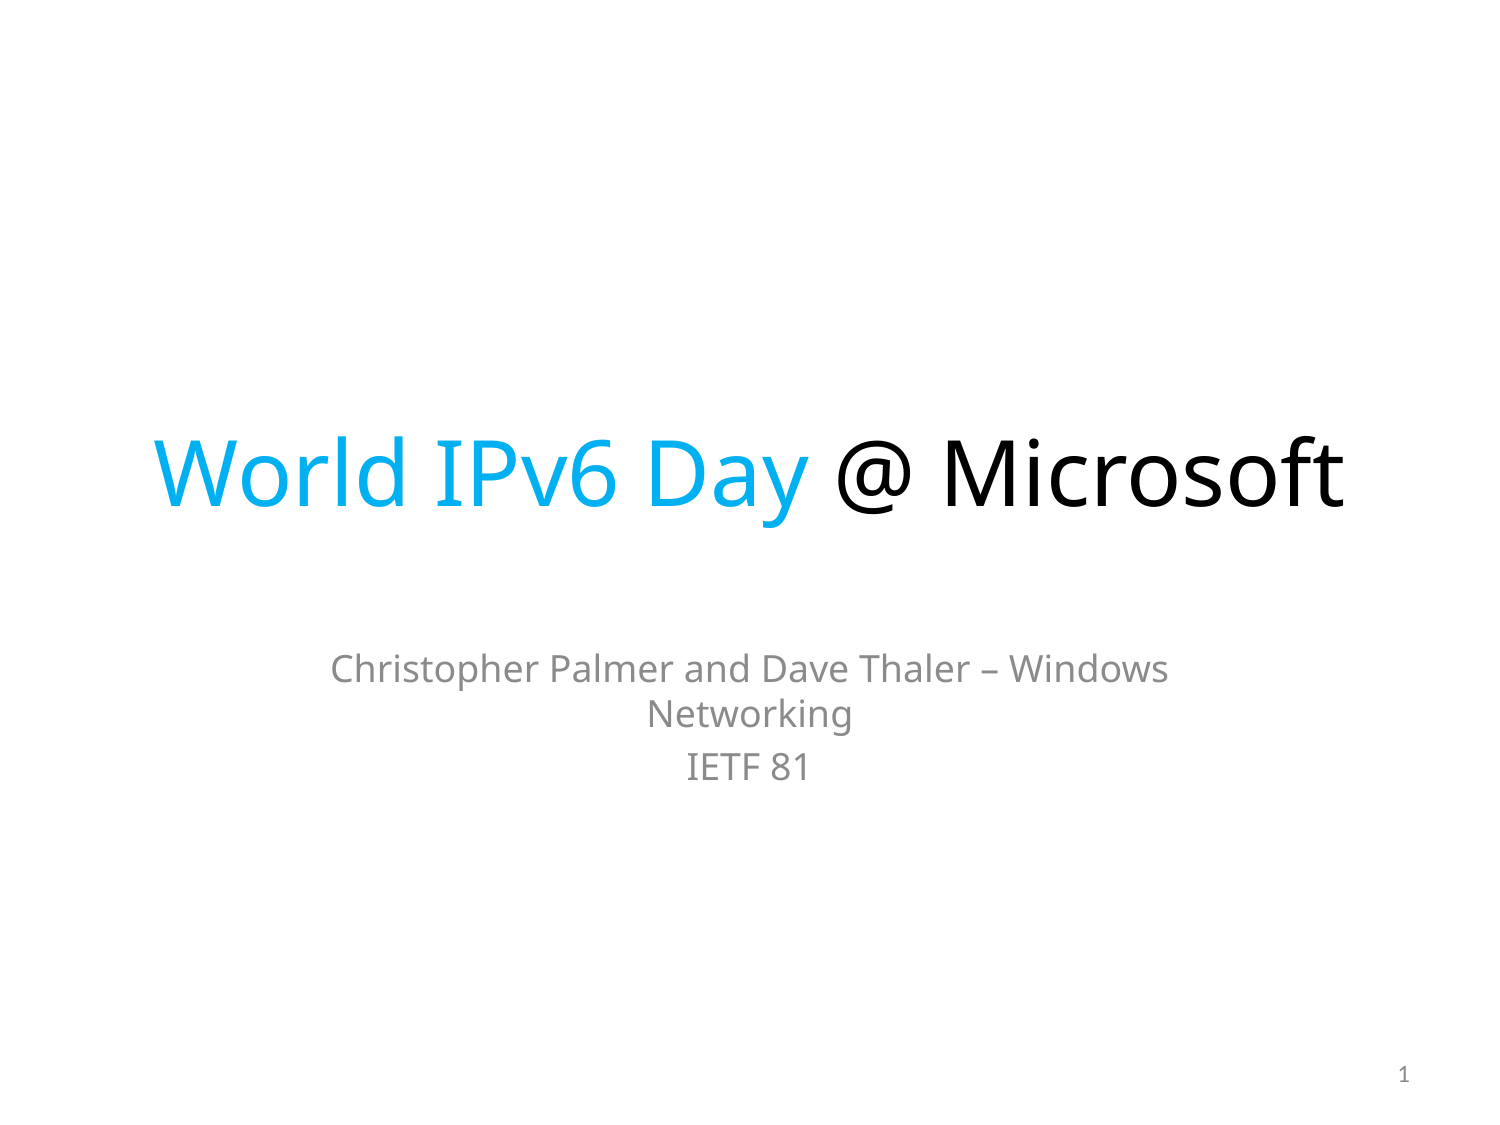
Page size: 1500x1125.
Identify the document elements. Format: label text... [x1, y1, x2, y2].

slide_number 1 [1074, 1042, 1425, 1103]
title World IPv6 Day @ Microsoft [112, 349, 1388, 591]
subtitle Christopher Palmer and Dave Thaler – Windows Networking IETF 81 [225, 637, 1275, 925]
